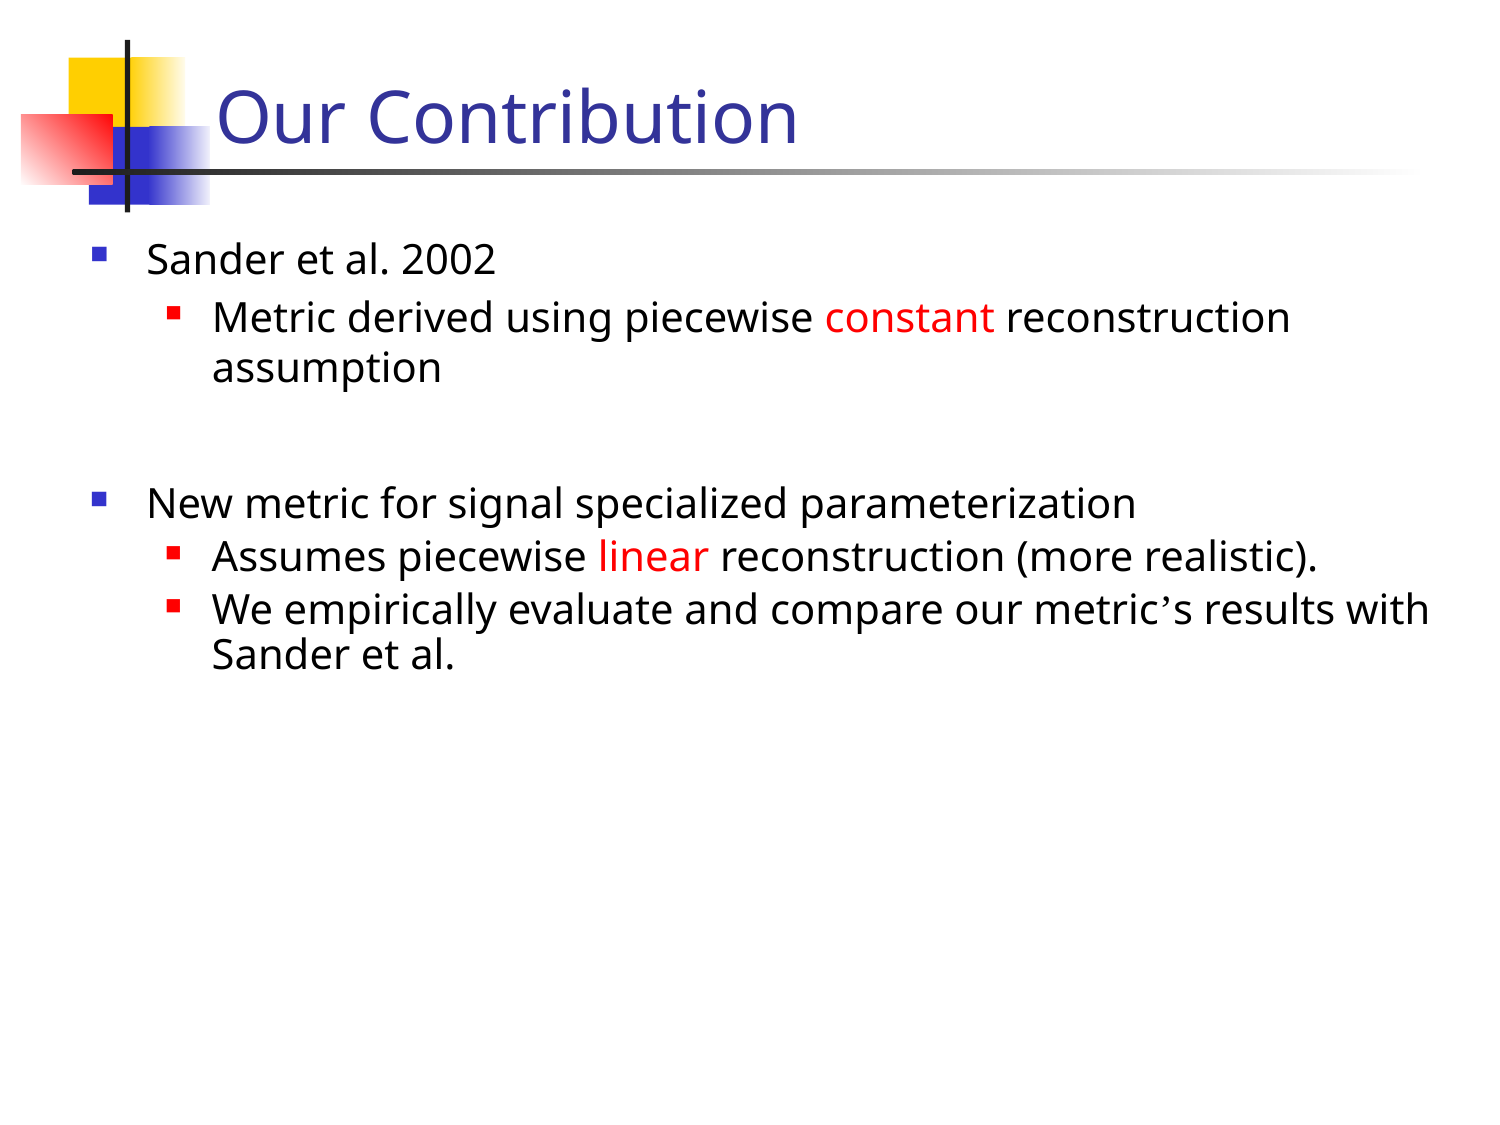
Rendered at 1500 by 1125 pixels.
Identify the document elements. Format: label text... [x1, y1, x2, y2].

text_box New metric for signal specialized parameterization Assumes piecewise linear reconstruction (more realistic). We empirically evaluate and compare our metric’s results with Sander et al. [75, 474, 1463, 800]
title Our Contribution [200, 50, 1425, 167]
list Sander et al. 2002 Metric derived using piecewise constant reconstruction assumption [75, 224, 1425, 450]
